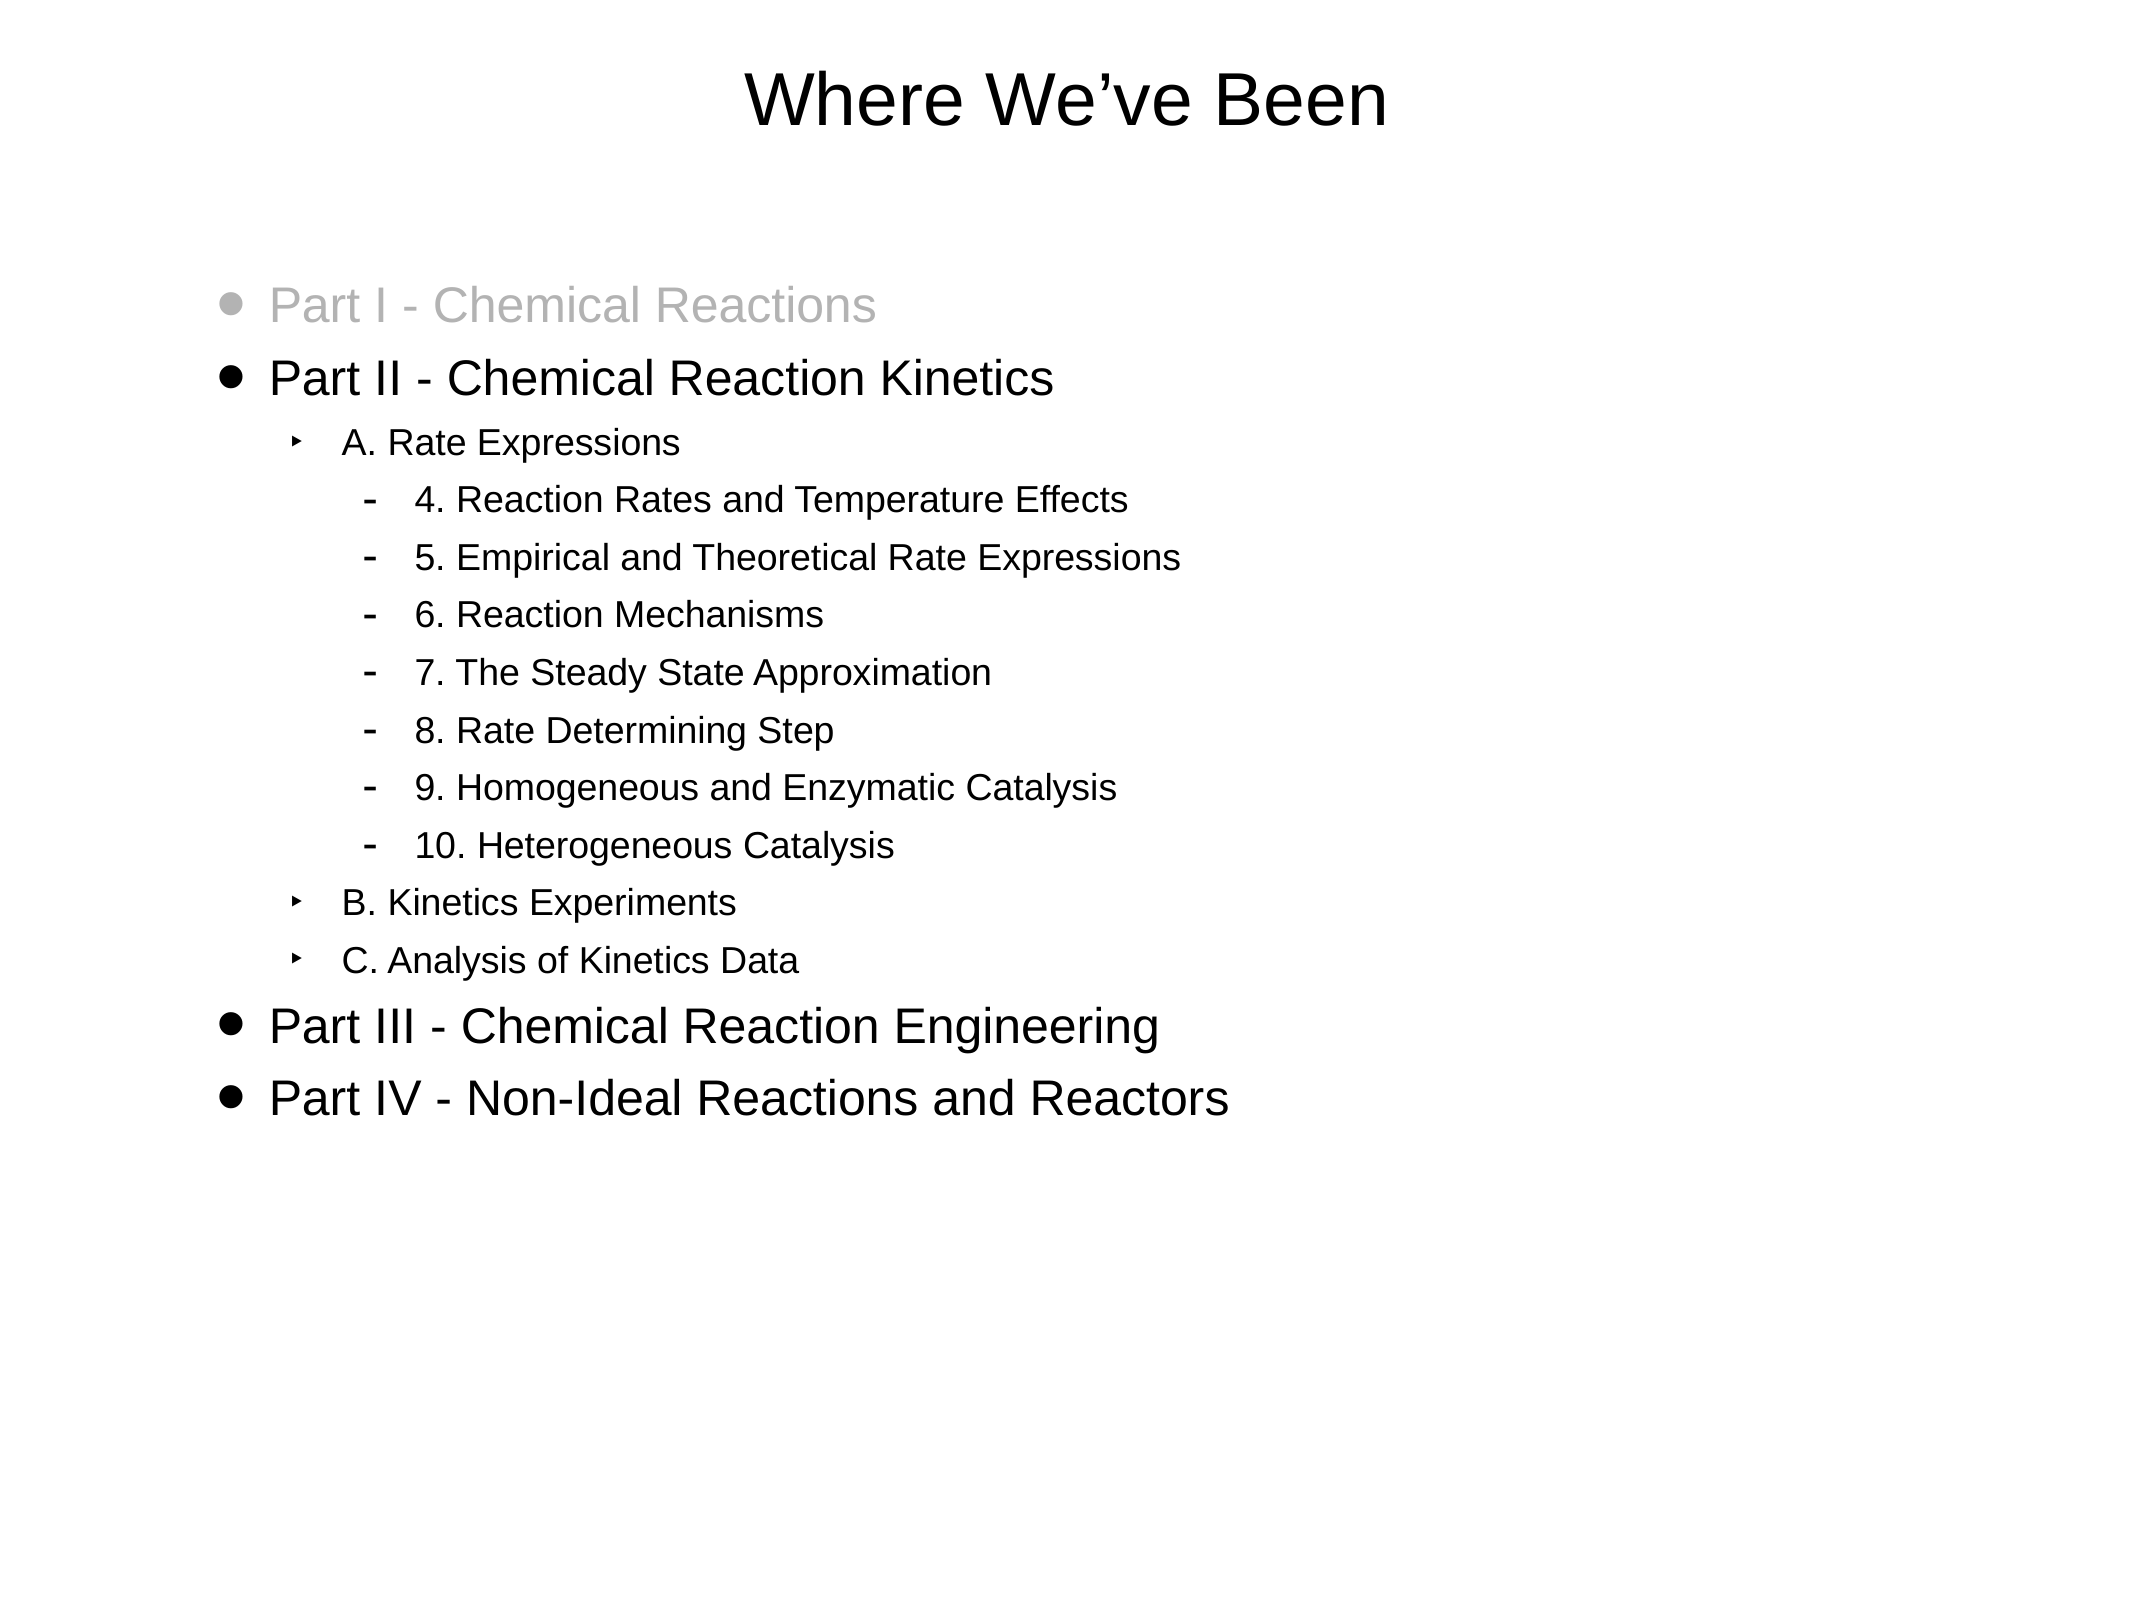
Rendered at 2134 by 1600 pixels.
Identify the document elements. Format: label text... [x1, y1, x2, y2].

list Part I - Chemical Reactions Part II - Chemical Reaction Kinetics A. Rate Expressions 4. Reaction Rates and Temperature Effects 5. Empirical and Theoretical Rate Expressions 6. Reaction Mechanisms 7. The Steady State Approximation 8. Rate Determining Step 9. Homogeneous and Enzymatic Catalysis 10. Heterogeneous Catalysis B. Kinetics Experiments C. Analysis of Kinetics Data Part III - Chemical Reaction Engineering Part IV - Non-Ideal Reactions and Reactors [208, 264, 1925, 1463]
title Where We’ve Been [208, 41, 1925, 250]
